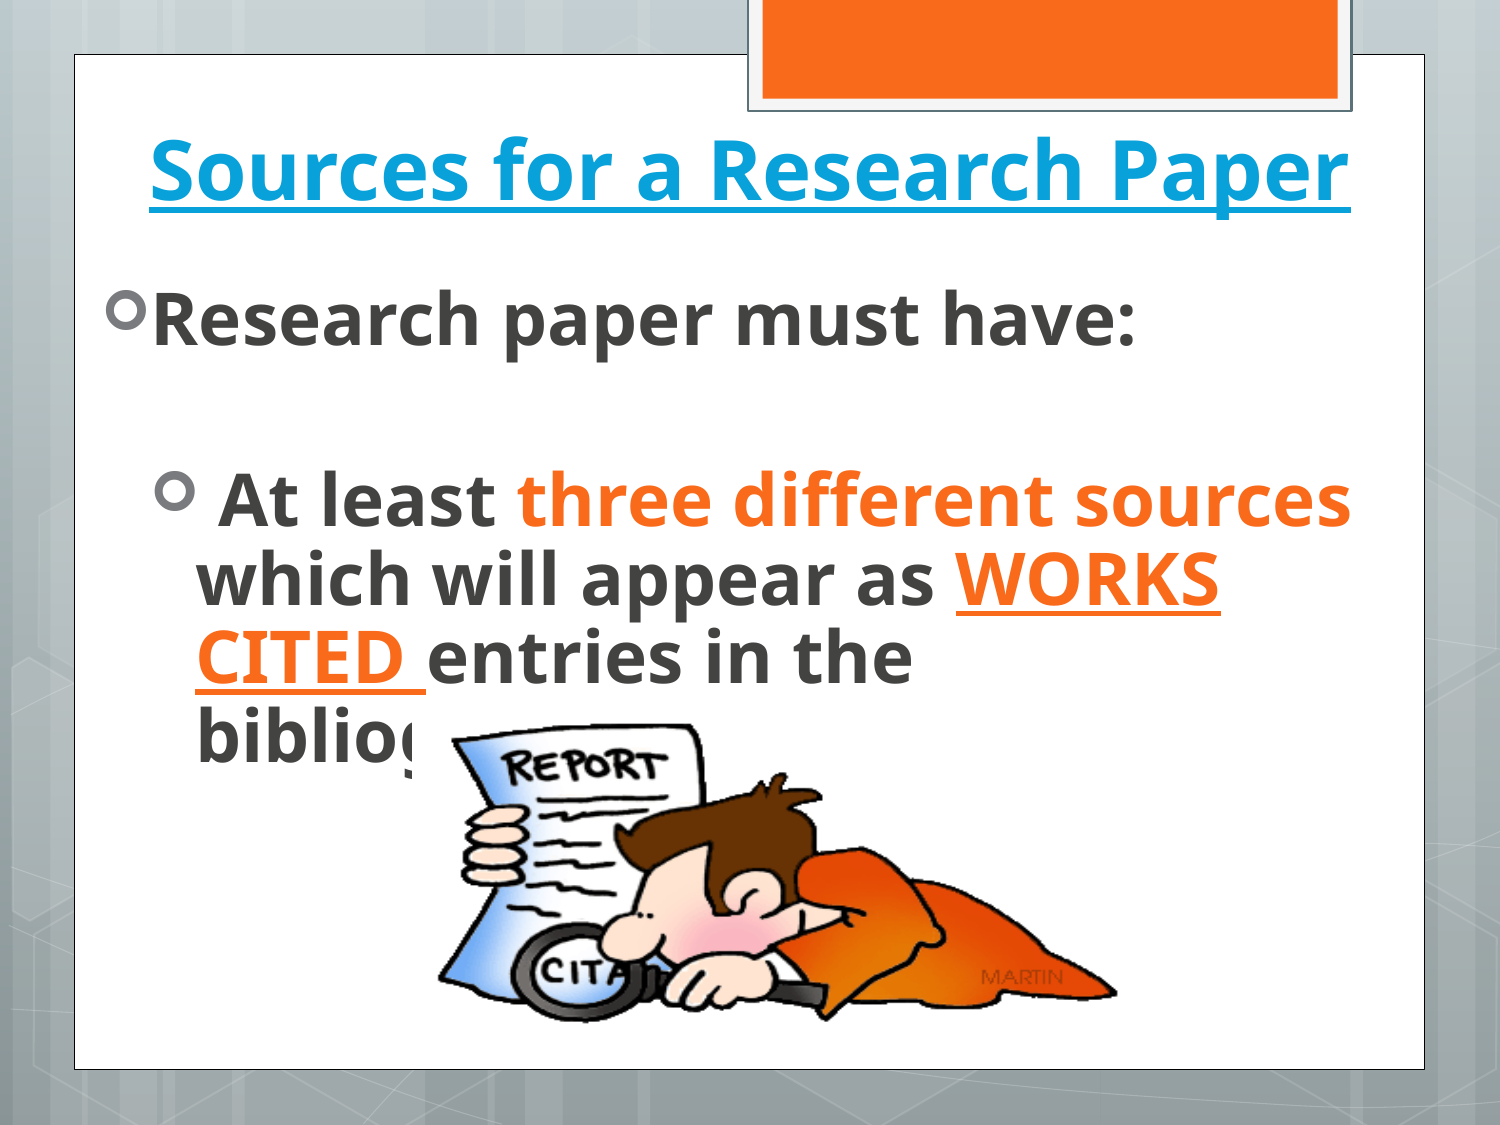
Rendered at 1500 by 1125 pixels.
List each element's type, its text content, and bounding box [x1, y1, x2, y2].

picture [412, 699, 1151, 1059]
title Sources for a Research Paper [75, 37, 1425, 225]
list Research paper must have: At least three different sources which will appear as WORKS CITED entries in the bibliography. [75, 275, 1425, 851]
